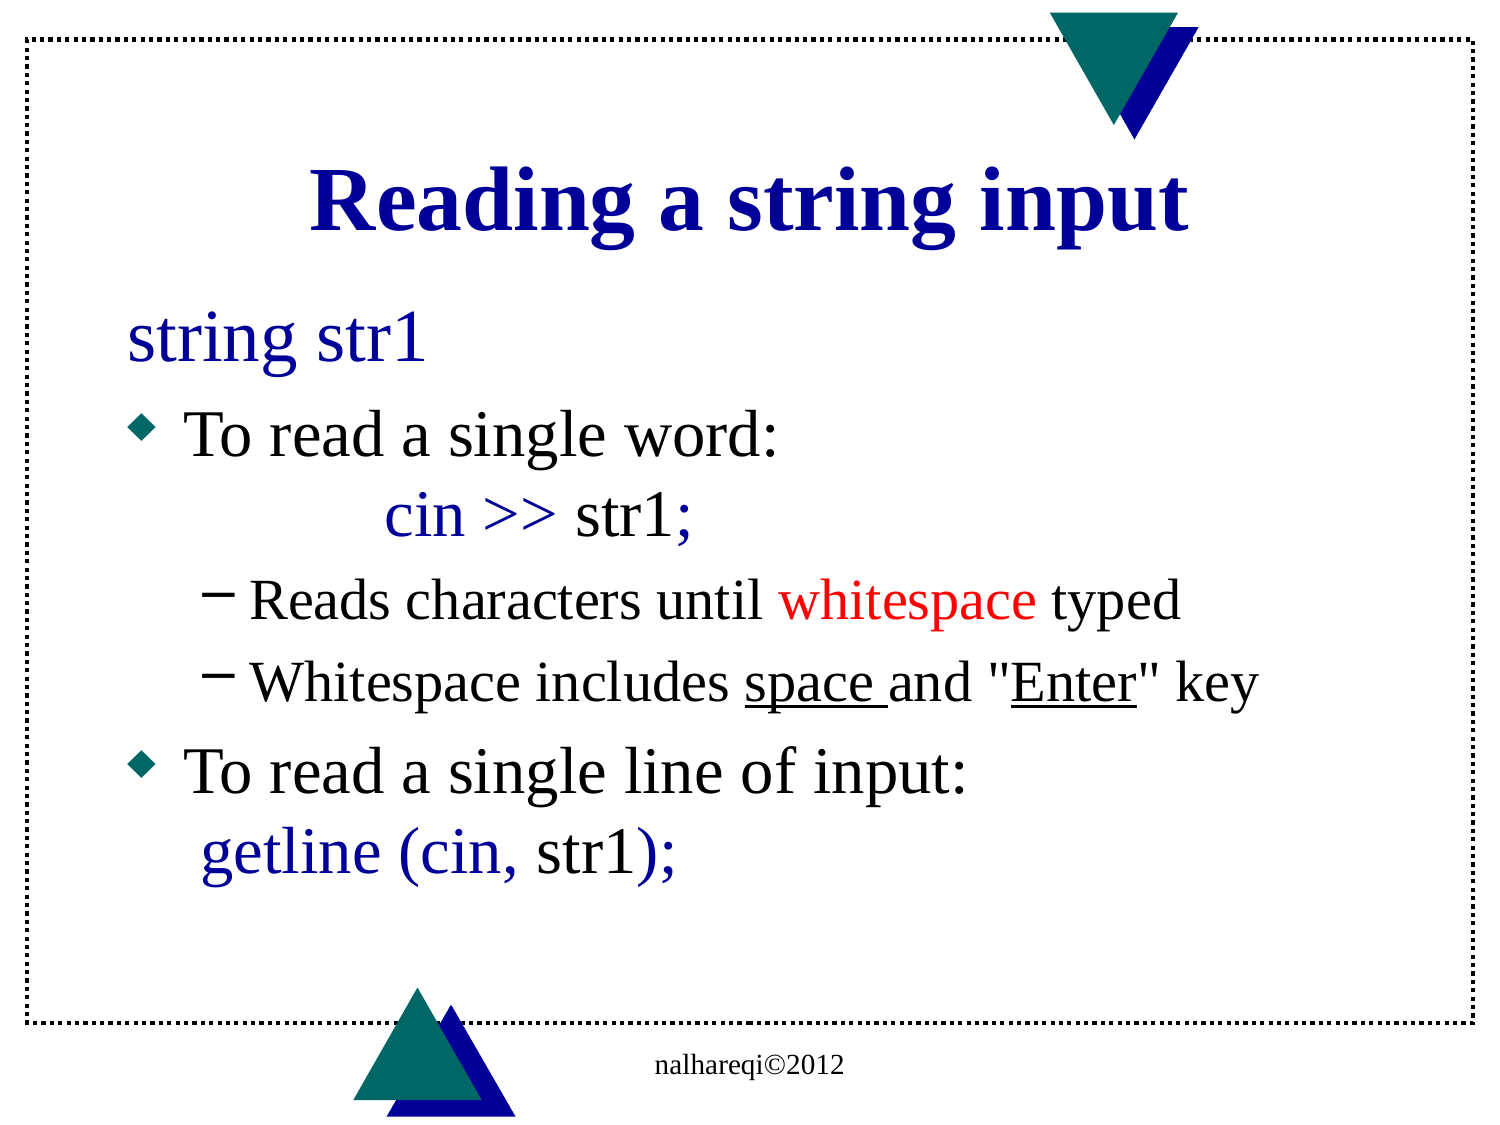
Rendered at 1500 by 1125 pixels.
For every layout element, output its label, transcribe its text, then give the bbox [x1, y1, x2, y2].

footer nalhareqi©2012 [512, 1024, 988, 1101]
list string str1 To read a single word: cin >> str1; Reads characters until whitespace typed Whitespace includes space and "Enter" key To read a single line of input: getline (cin, str1); [111, 278, 1460, 1036]
title Reading a string input [112, 99, 1388, 278]
